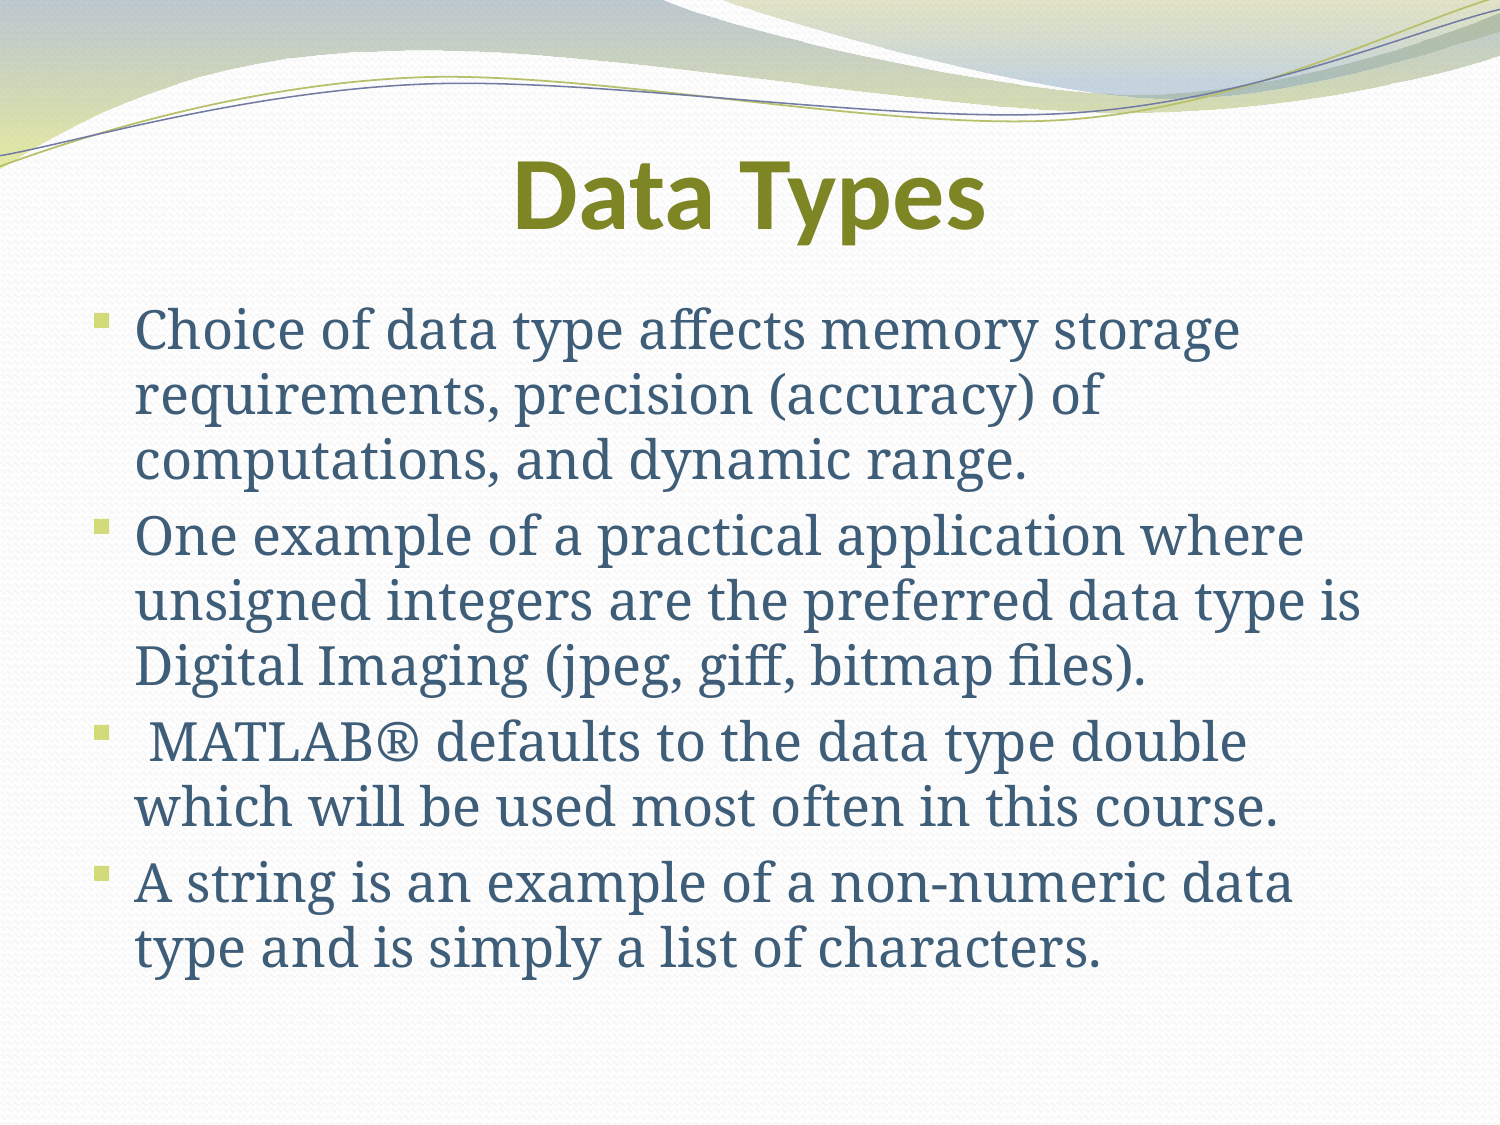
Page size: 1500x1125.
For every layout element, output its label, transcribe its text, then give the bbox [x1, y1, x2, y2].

title Data Types [75, 62, 1425, 250]
list Choice of data type affects memory storage requirements, precision (accuracy) of computations, and dynamic range. One example of a practical application where unsigned integers are the preferred data type is Digital Imaging (jpeg, giff, bitmap files). MATLAB® defaults to the data type double which will be used most often in this course. A string is an example of a non-numeric data type and is simply a list of characters. [75, 287, 1425, 1000]
